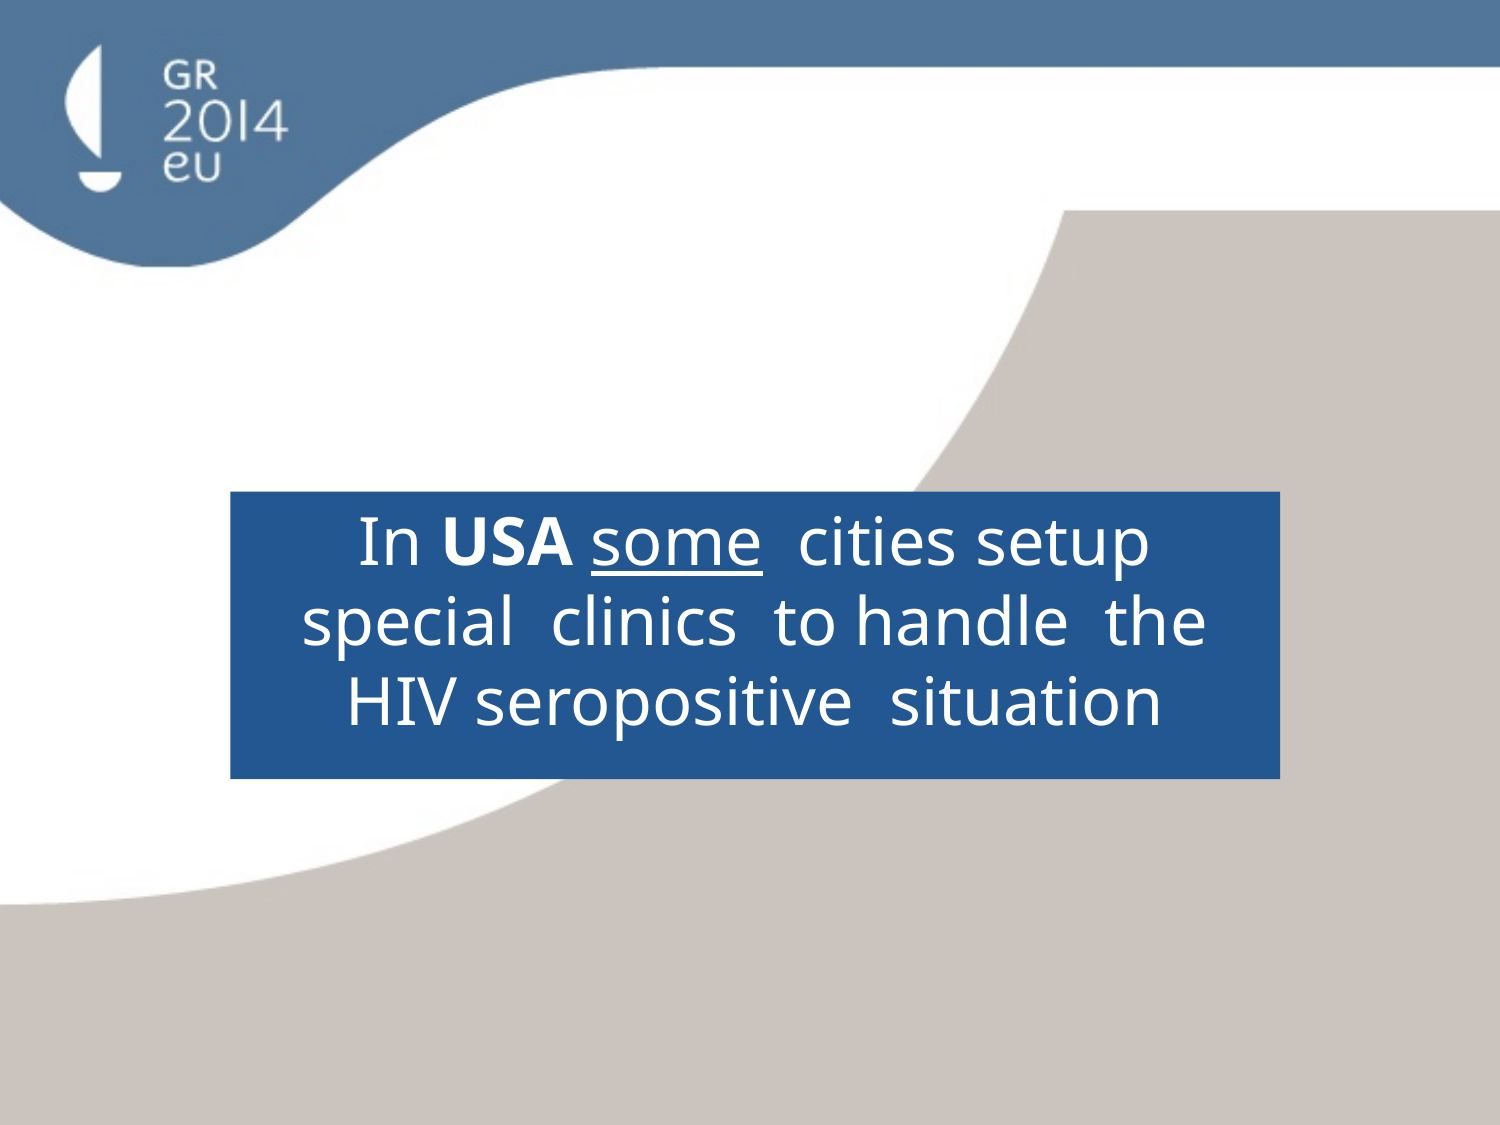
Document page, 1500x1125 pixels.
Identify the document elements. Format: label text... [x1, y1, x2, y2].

subtitle In USA some cities setup special clinics to handle the HIV seropositive situation [230, 491, 1281, 780]
